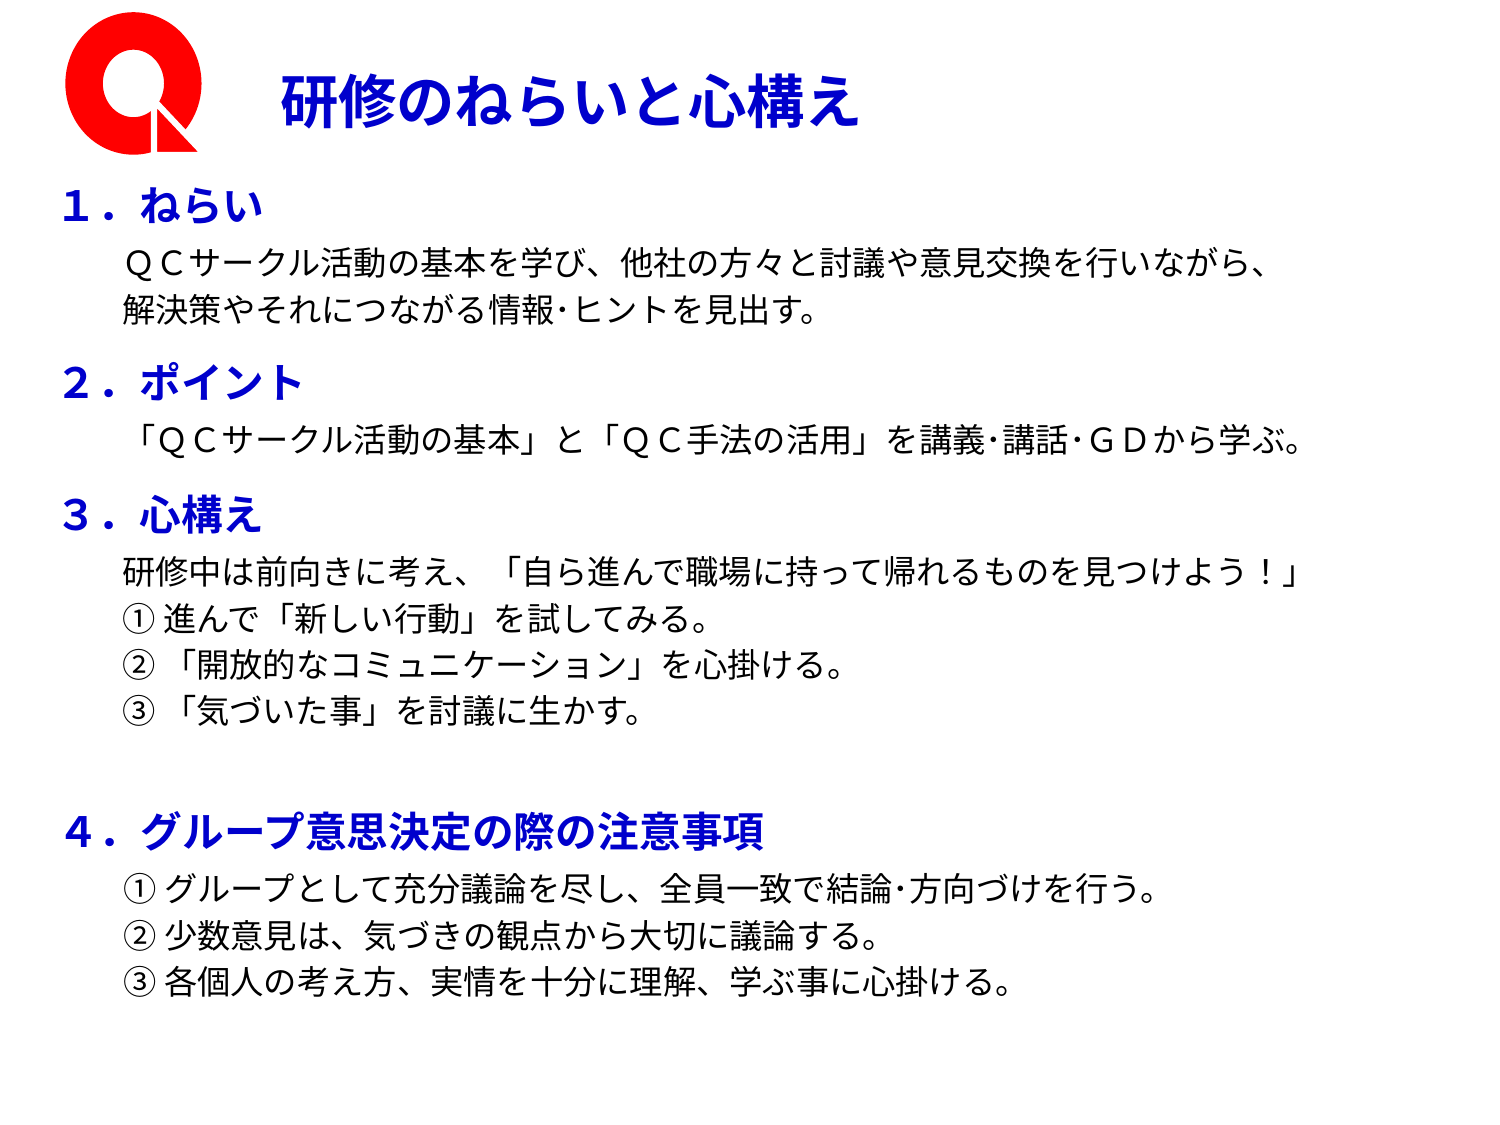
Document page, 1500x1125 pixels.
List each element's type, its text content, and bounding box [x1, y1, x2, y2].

text_box 研修のねらいと心構え [265, 57, 999, 143]
text_box ２．ポイント 「ＱＣサークル活動の基本」と「ＱＣ手法の活用」を講義･講話･ＧＤから学ぶ。 [41, 349, 1447, 467]
text_box ３．心構え 研修中は前向きに考え、「自ら進んで職場に持って帰れるものを見つけよう！」 ① 進んで「新しい行動」を試してみる。 ② 「開放的なコミュニケーション」を心掛ける。 ③ 「気づいた事」を討議に生かす。 [41, 481, 1447, 738]
text_box ４．グループ意思決定の際の注意事項 ① グループとして充分議論を尽し、全員一致で結論･方向づけを行う。 ② 少数意見は、気づきの観点から大切に議論する。 ③ 各個人の考え方、実情を十分に理解、学ぶ事に心掛ける。 [42, 798, 1447, 1009]
text_box １．ねらい ＱＣサークル活動の基本を学び、他社の方々と討議や意見交換を行いながら、 解決策やそれにつながる情報･ヒントを見出す。 [41, 172, 1447, 337]
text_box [83, 30, 206, 156]
